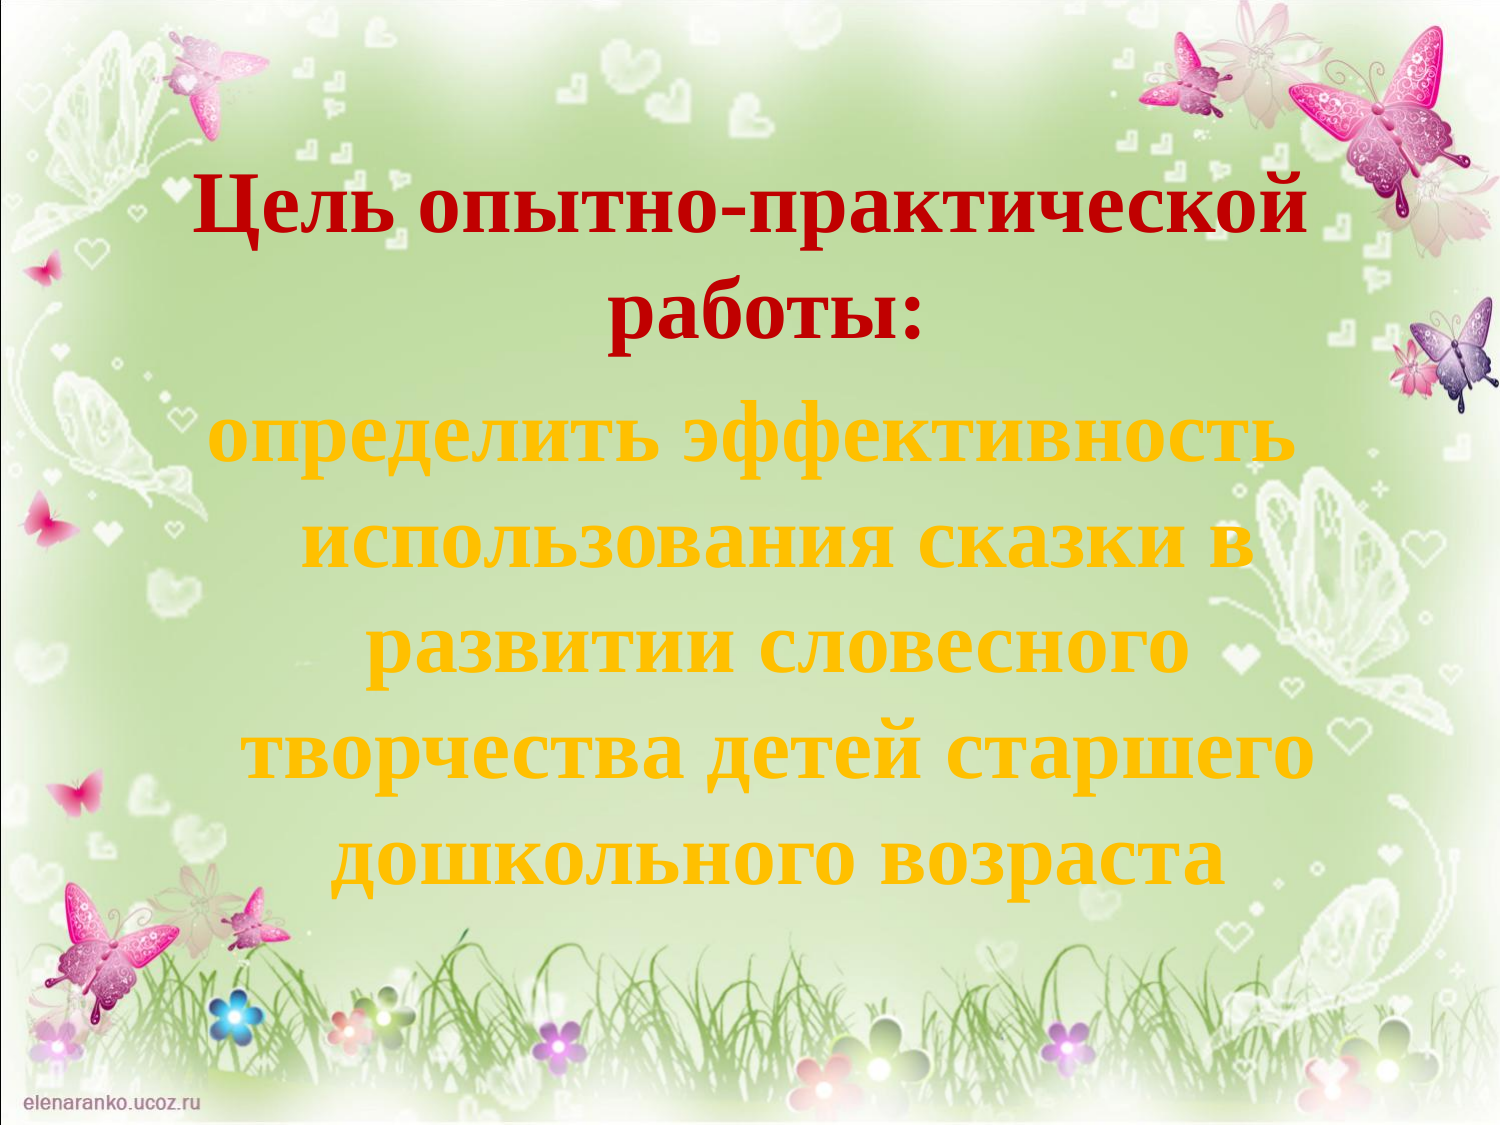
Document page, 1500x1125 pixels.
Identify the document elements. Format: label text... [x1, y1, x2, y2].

picture [0, 0, 1500, 1125]
list Цель опытно-практической работы: определить эффективность использования сказки в развитии словесного творчества детей старшего дошкольного возраста [76, 137, 1427, 916]
